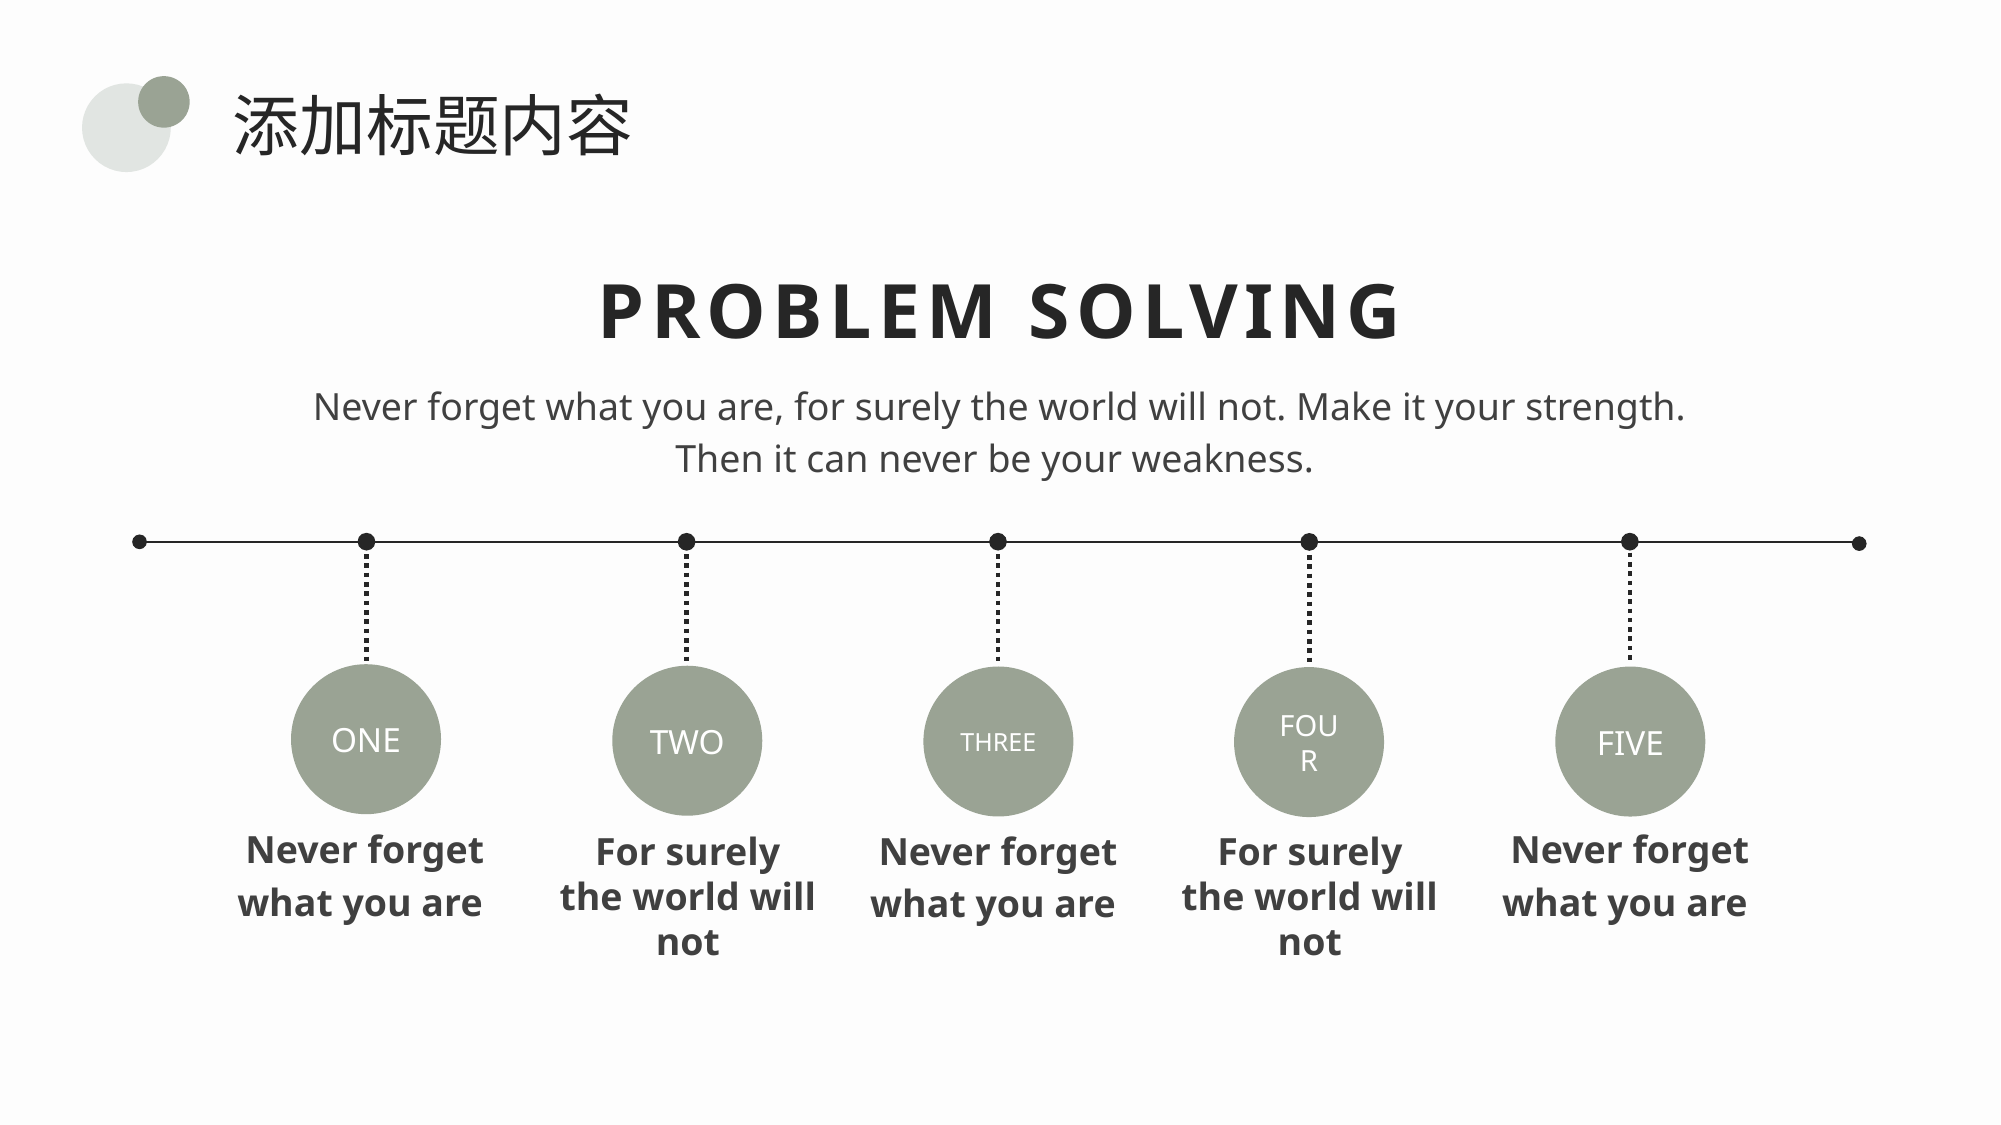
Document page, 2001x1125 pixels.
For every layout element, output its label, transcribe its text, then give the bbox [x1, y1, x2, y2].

text_box 添加标题内容 [218, 76, 649, 171]
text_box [132, 532, 1867, 973]
text_box PROBLEM SOLVING [564, 270, 1436, 358]
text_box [81, 76, 190, 172]
text_box Never forget what you are, for surely the world will not. Make it your strength. Then it can never be your weakness. [257, 358, 1743, 498]
